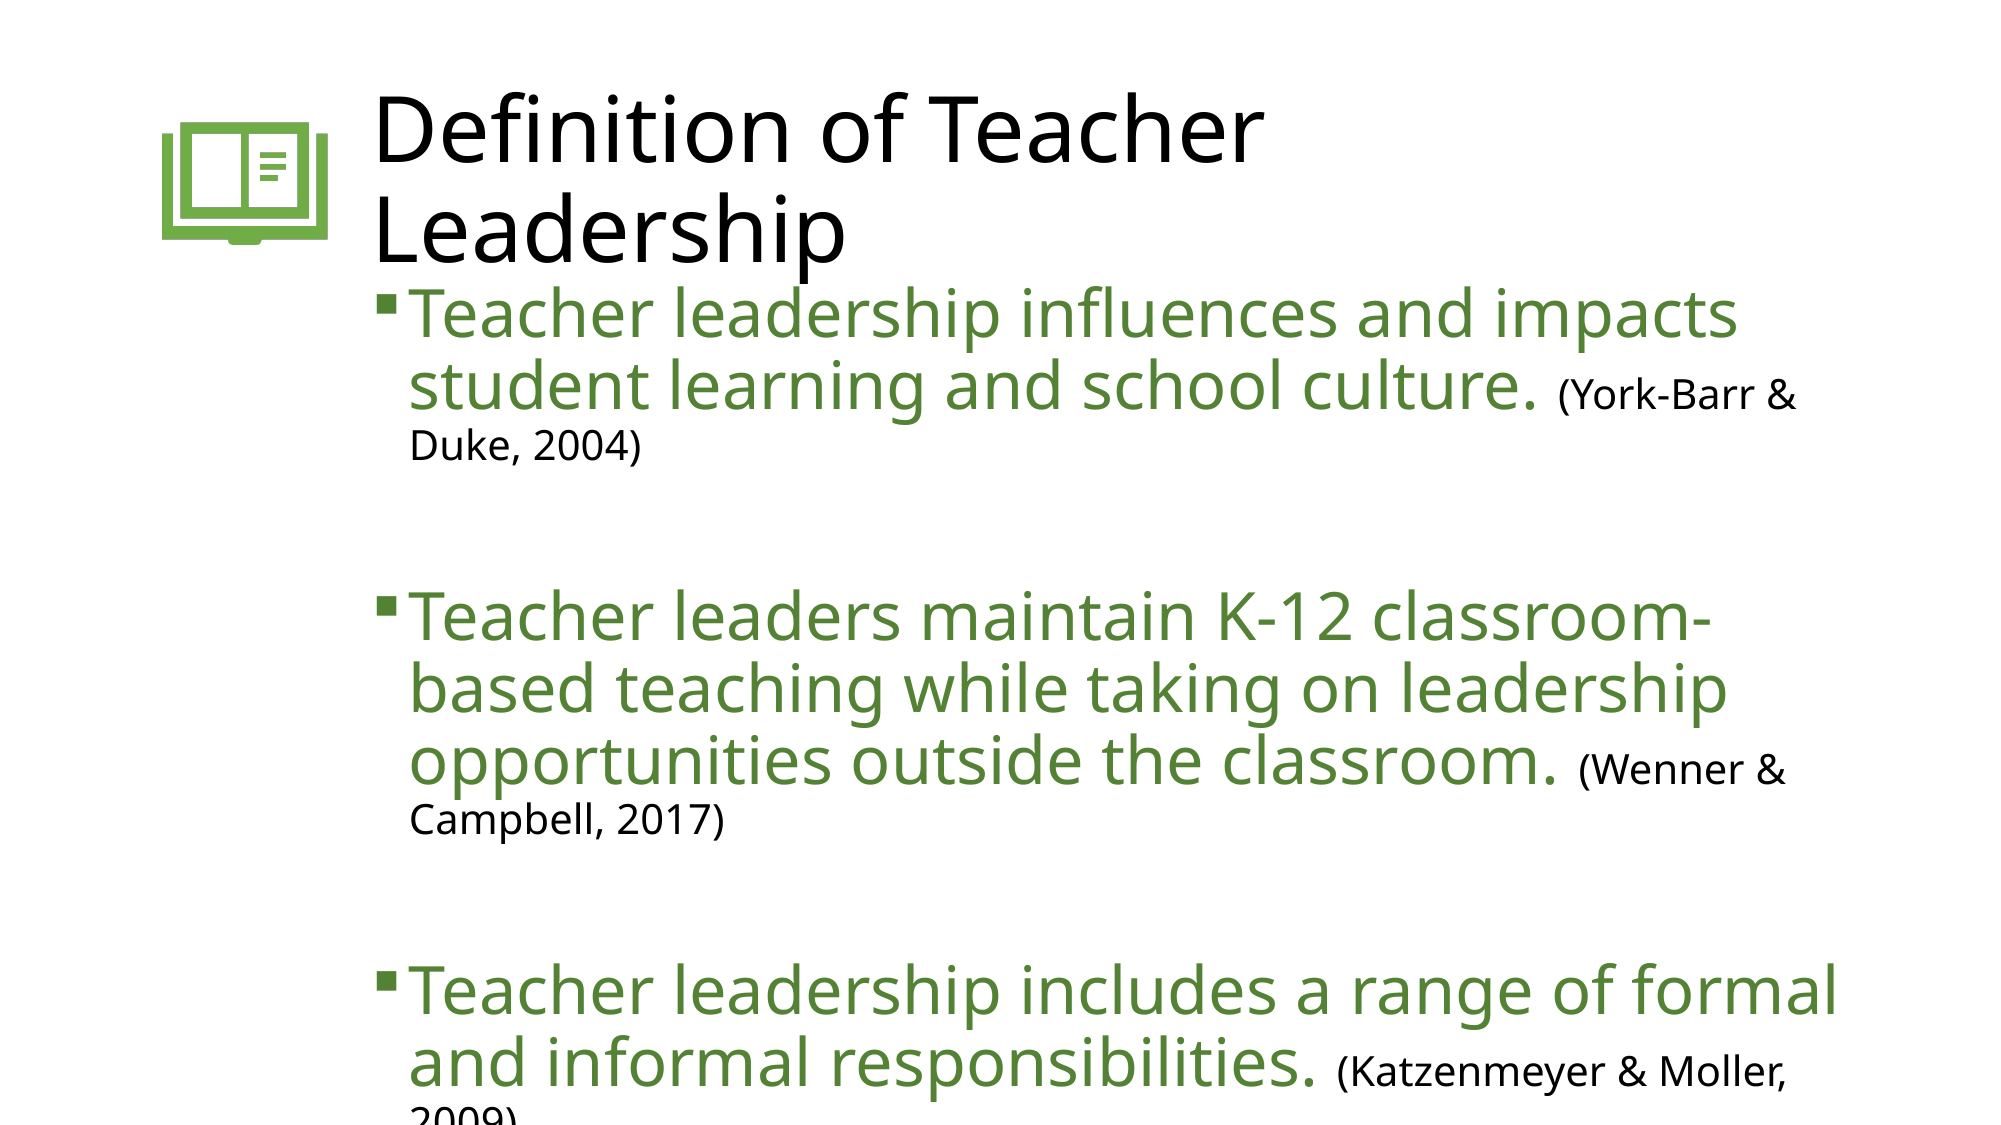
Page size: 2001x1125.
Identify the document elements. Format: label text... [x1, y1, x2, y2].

title Definition of Teacher Leadership [356, 62, 1734, 272]
list Teacher leadership influences and impacts student learning and school culture. (York-Barr & Duke, 2004) Teacher leaders maintain K-12 classroom-based teaching while taking on leadership opportunities outside the classroom. (Wenner & Campbell, 2017) Teacher leadership includes a range of formal and informal responsibilities. (Katzenmeyer & Moller, 2009) [356, 272, 1863, 550]
picture [154, 92, 335, 273]
